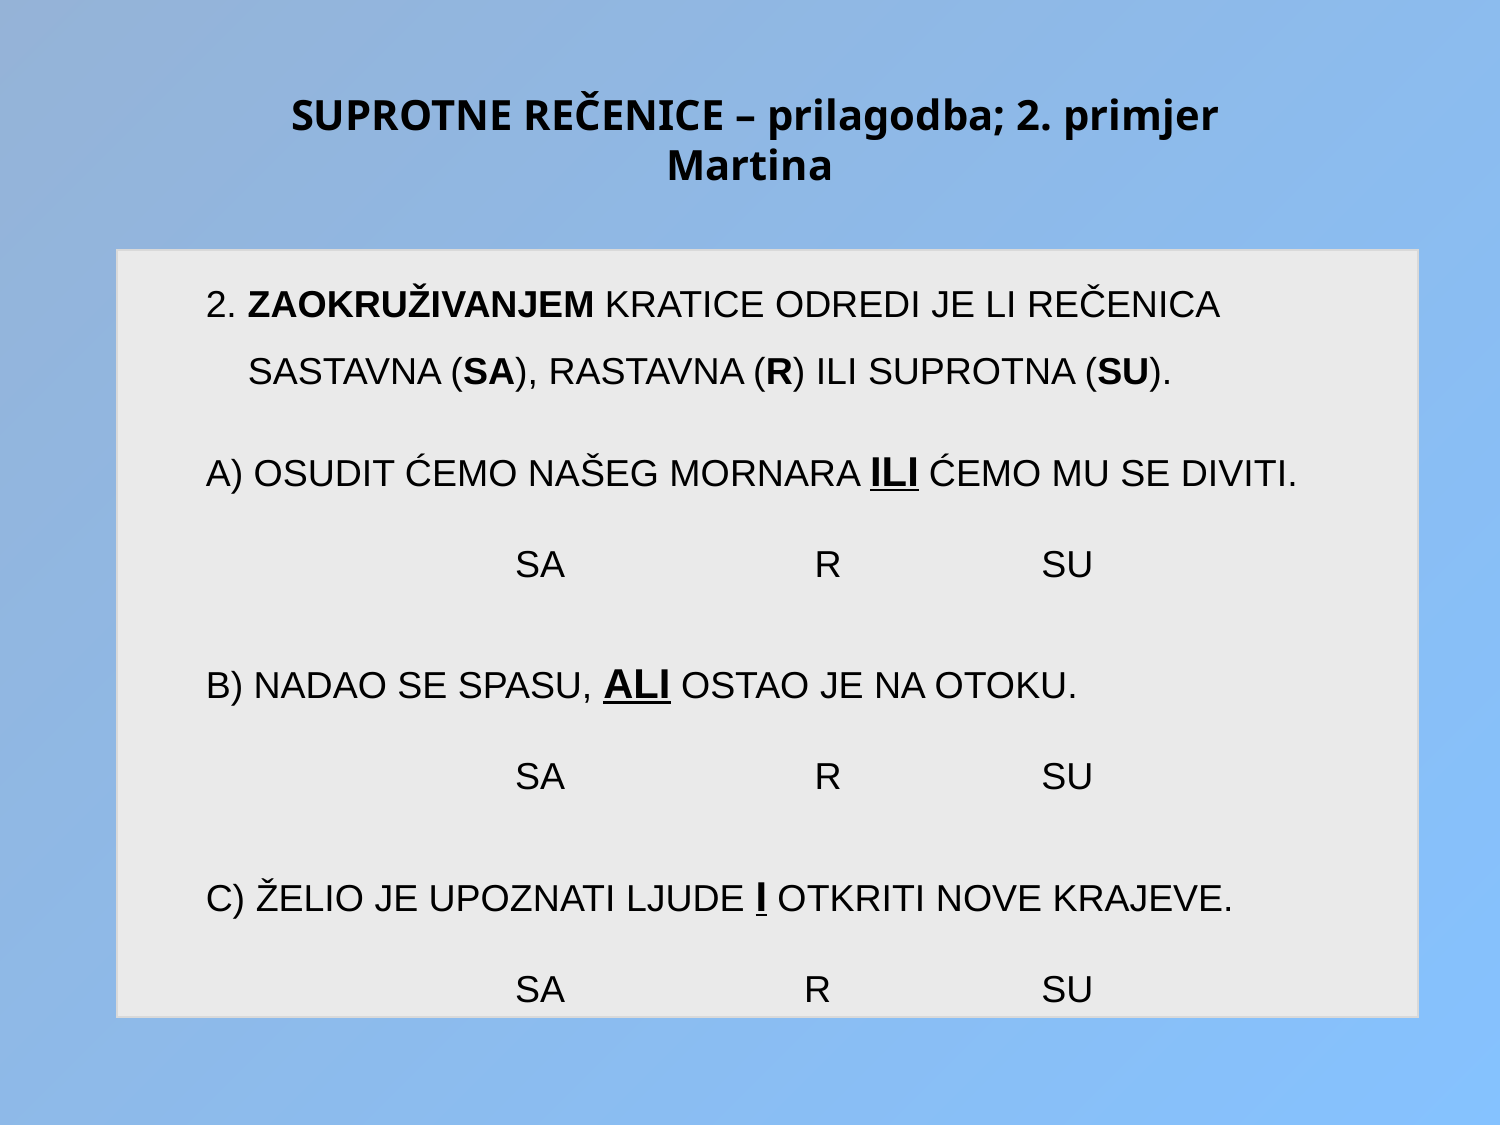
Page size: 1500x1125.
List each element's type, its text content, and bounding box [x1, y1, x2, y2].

title SUPROTNE REČENICE – prilagodba; 2. primjer Martina [75, 45, 1425, 233]
text_box 2. ZAOKRUŽIVANJEM KRATICE ODREDI JE LI REČENICA SASTAVNA (SA), RASTAVNA (R) ILI SUPROTNA (SU). A) OSUDIT ĆEMO NAŠEG MORNARA ILI ĆEMO MU SE DIVITI. SA R SU B) NADAO SE SPASU, ALI OSTAO JE NA OTOKU. SA R SU C) ŽELIO JE UPOZNATI LJUDE I OTKRITI NOVE KRAJEVE. SA R SU [117, 249, 1418, 1018]
